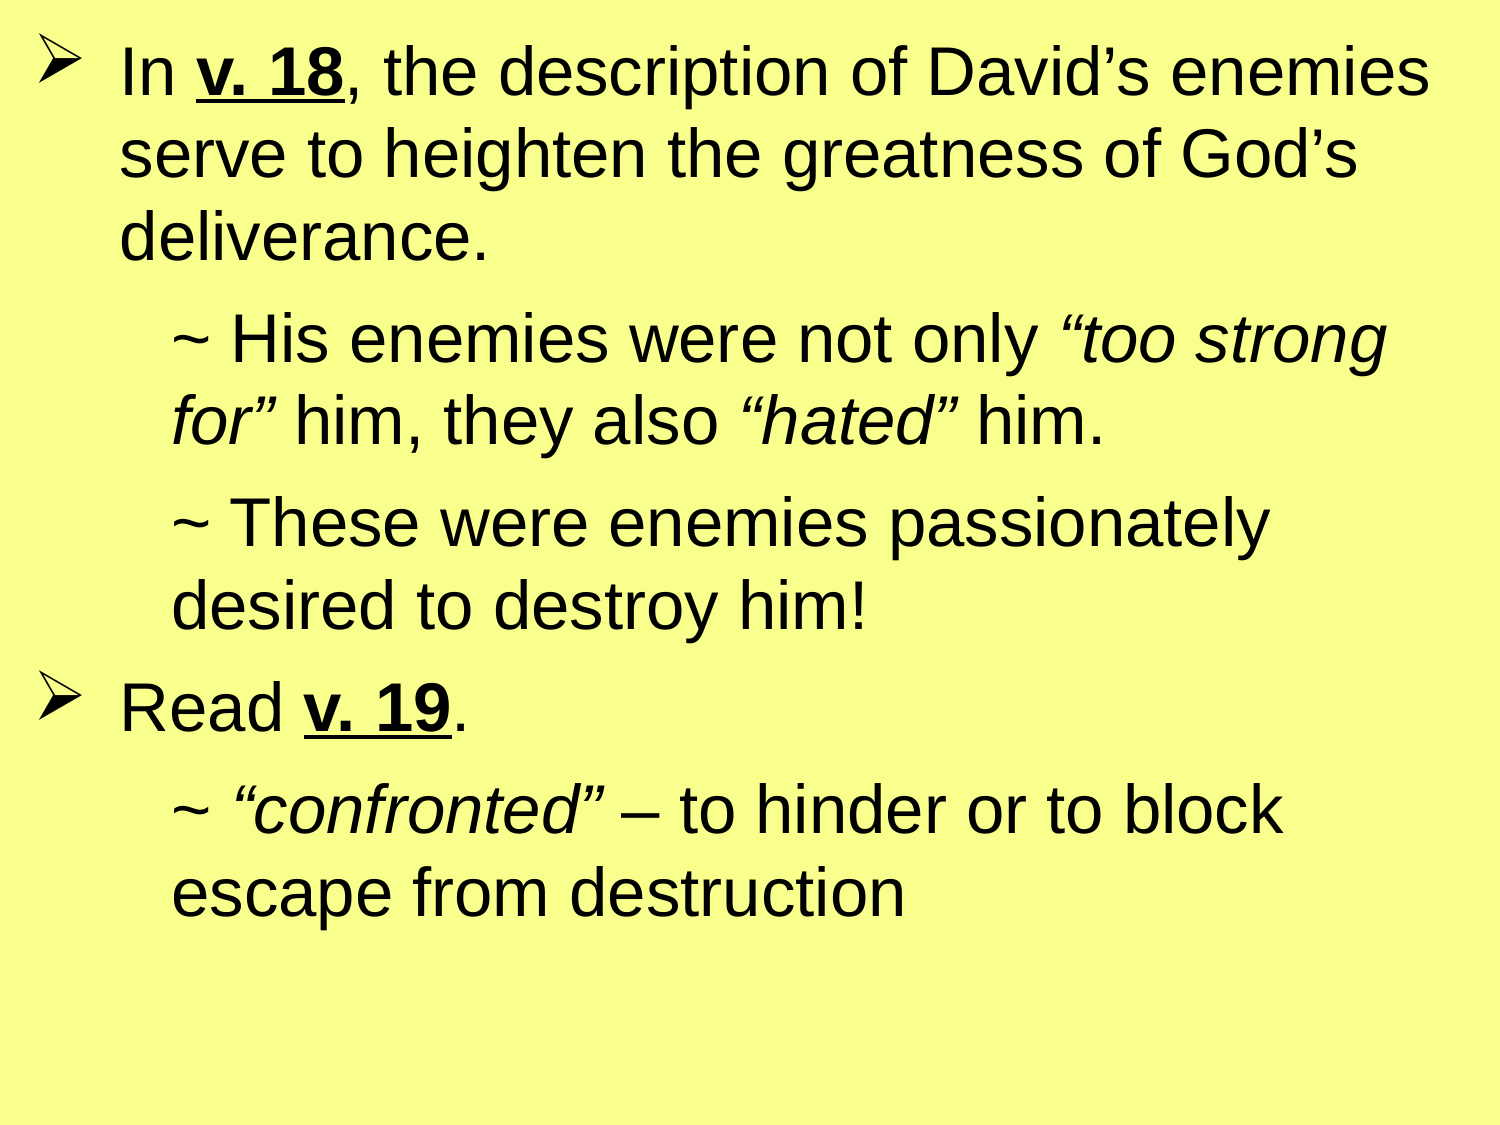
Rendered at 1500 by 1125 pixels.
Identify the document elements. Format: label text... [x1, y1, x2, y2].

subtitle In v. 18, the description of David’s enemies serve to heighten the greatness of God’s deliverance. ~ His enemies were not only “too strong for” him, they also “hated” him. ~ These were enemies passionately desired to destroy him! Read v. 19. ~ “confronted” – to hinder or to block escape from destruction [18, 18, 1482, 1108]
